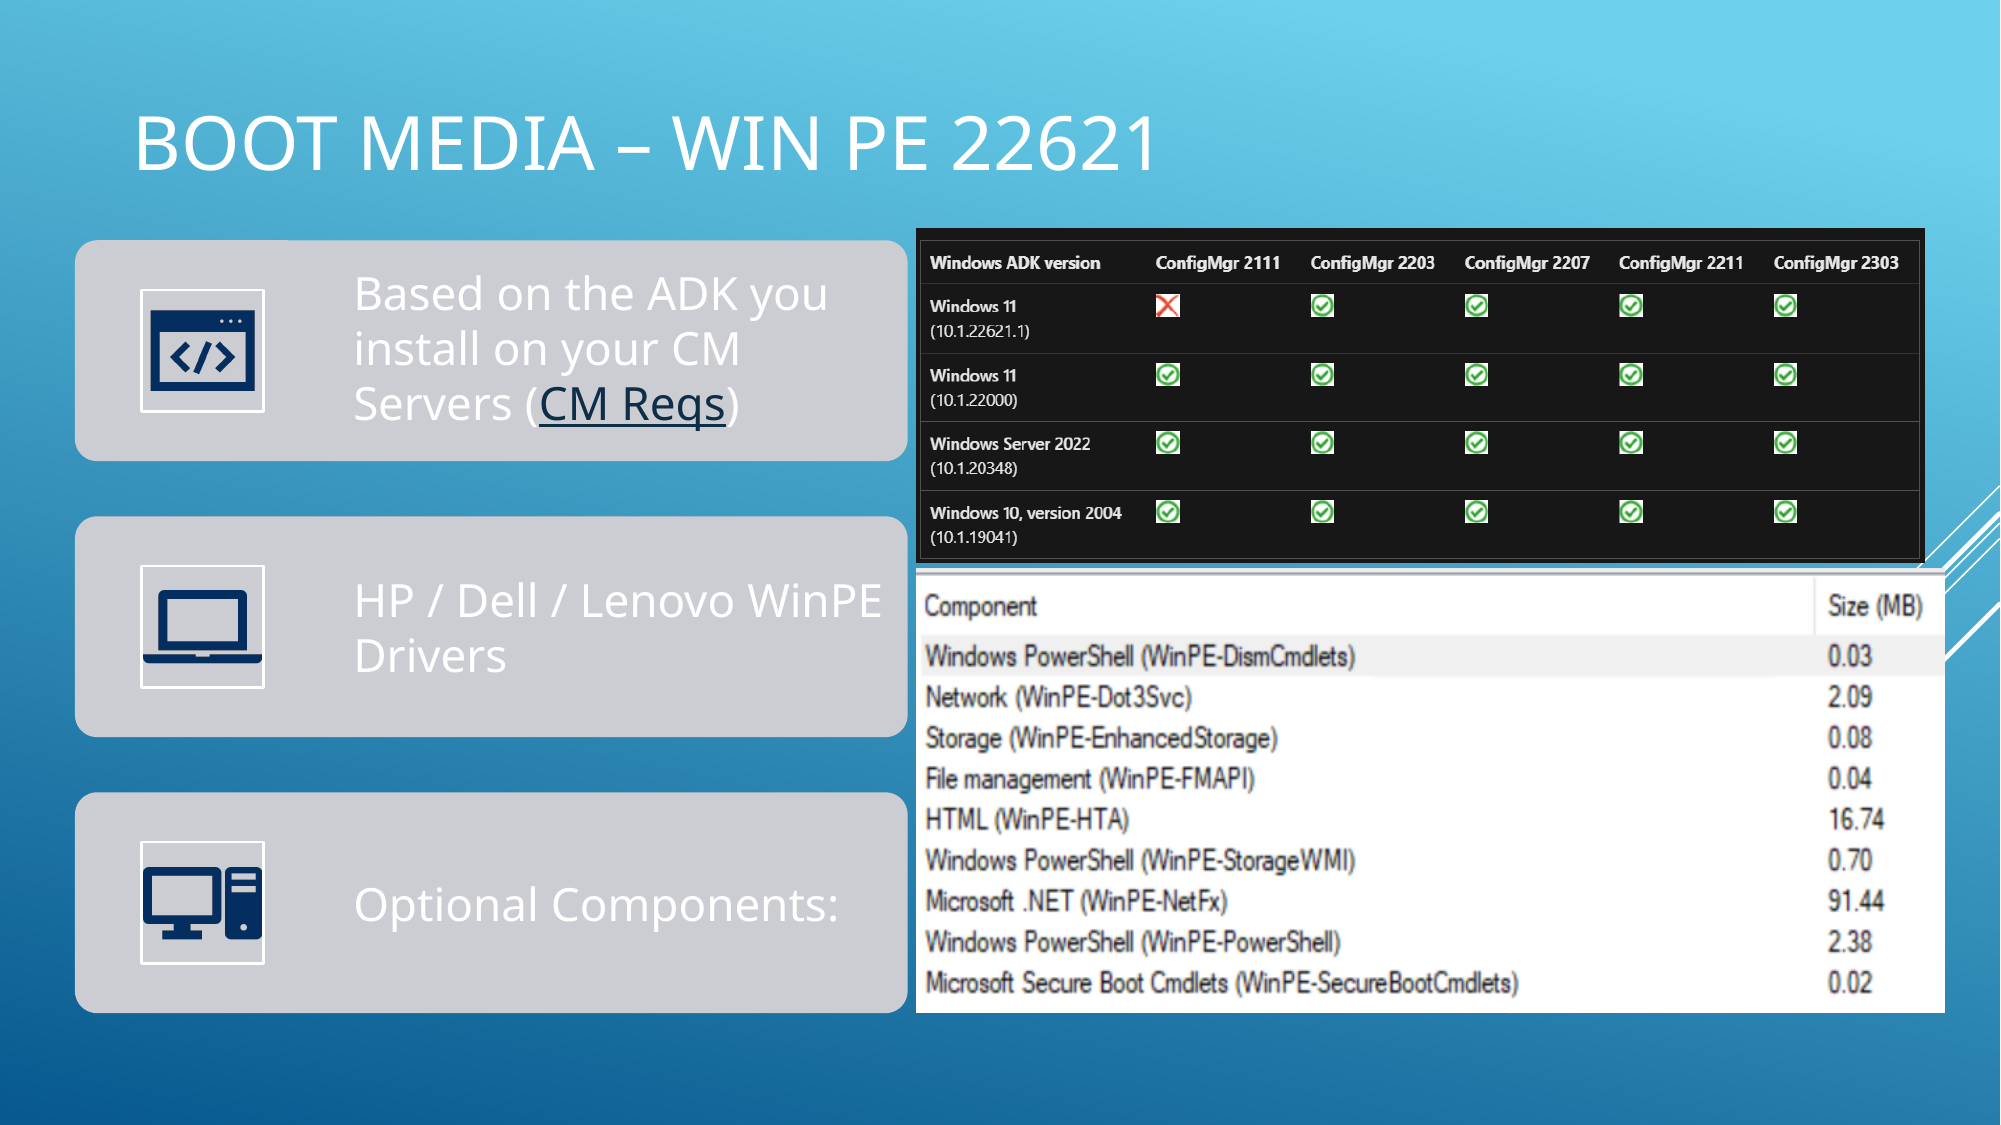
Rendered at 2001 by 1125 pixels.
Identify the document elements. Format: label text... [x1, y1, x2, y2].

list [74, 239, 908, 1014]
title Boot Media – Win PE 22621 [117, 20, 1780, 260]
picture [916, 568, 1945, 1014]
picture [916, 228, 1926, 563]
